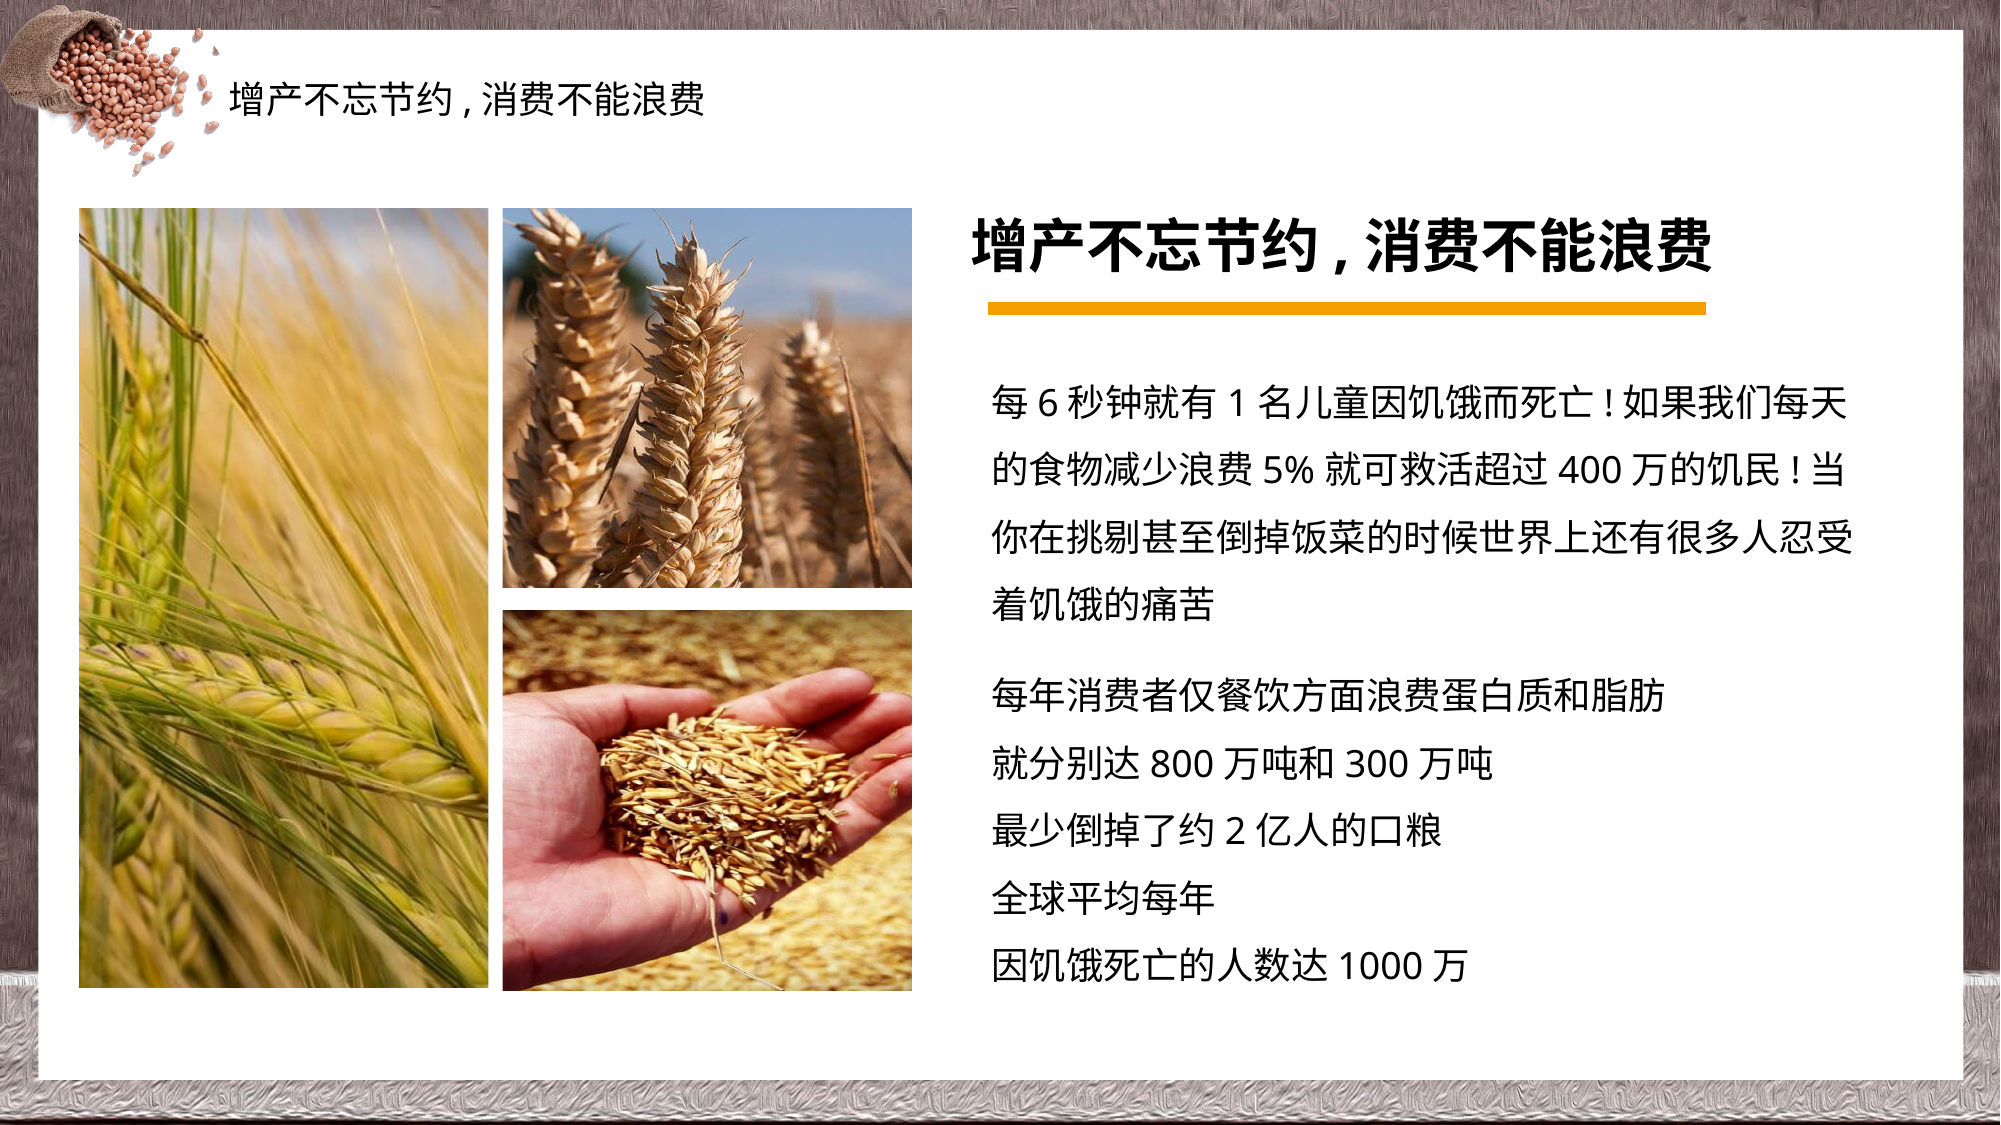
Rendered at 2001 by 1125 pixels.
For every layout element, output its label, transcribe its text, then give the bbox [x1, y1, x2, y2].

text_box 每6秒钟就有1名儿童因饥饿而死亡!如果我们每天的食物减少浪费5%就可救活超过400万的饥民!当你在挑剔甚至倒掉饭菜的时候世界上还有很多人忍受着饥饿的痛苦 [976, 348, 1884, 634]
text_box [979, 208, 1705, 315]
text_box 增产不忘节约,消费不能浪费 [230, 68, 722, 129]
text_box [502, 610, 912, 991]
text_box 每年消费者仅餐饮方面浪费蛋白质和脂肪 就分别达800万吨和300万吨 最少倒掉了约2亿人的口粮 全球平均每年 因饥饿死亡的人数达1000万 [976, 642, 1884, 995]
picture [0, 0, 2000, 1125]
text_box [502, 208, 912, 588]
text_box [79, 208, 489, 988]
